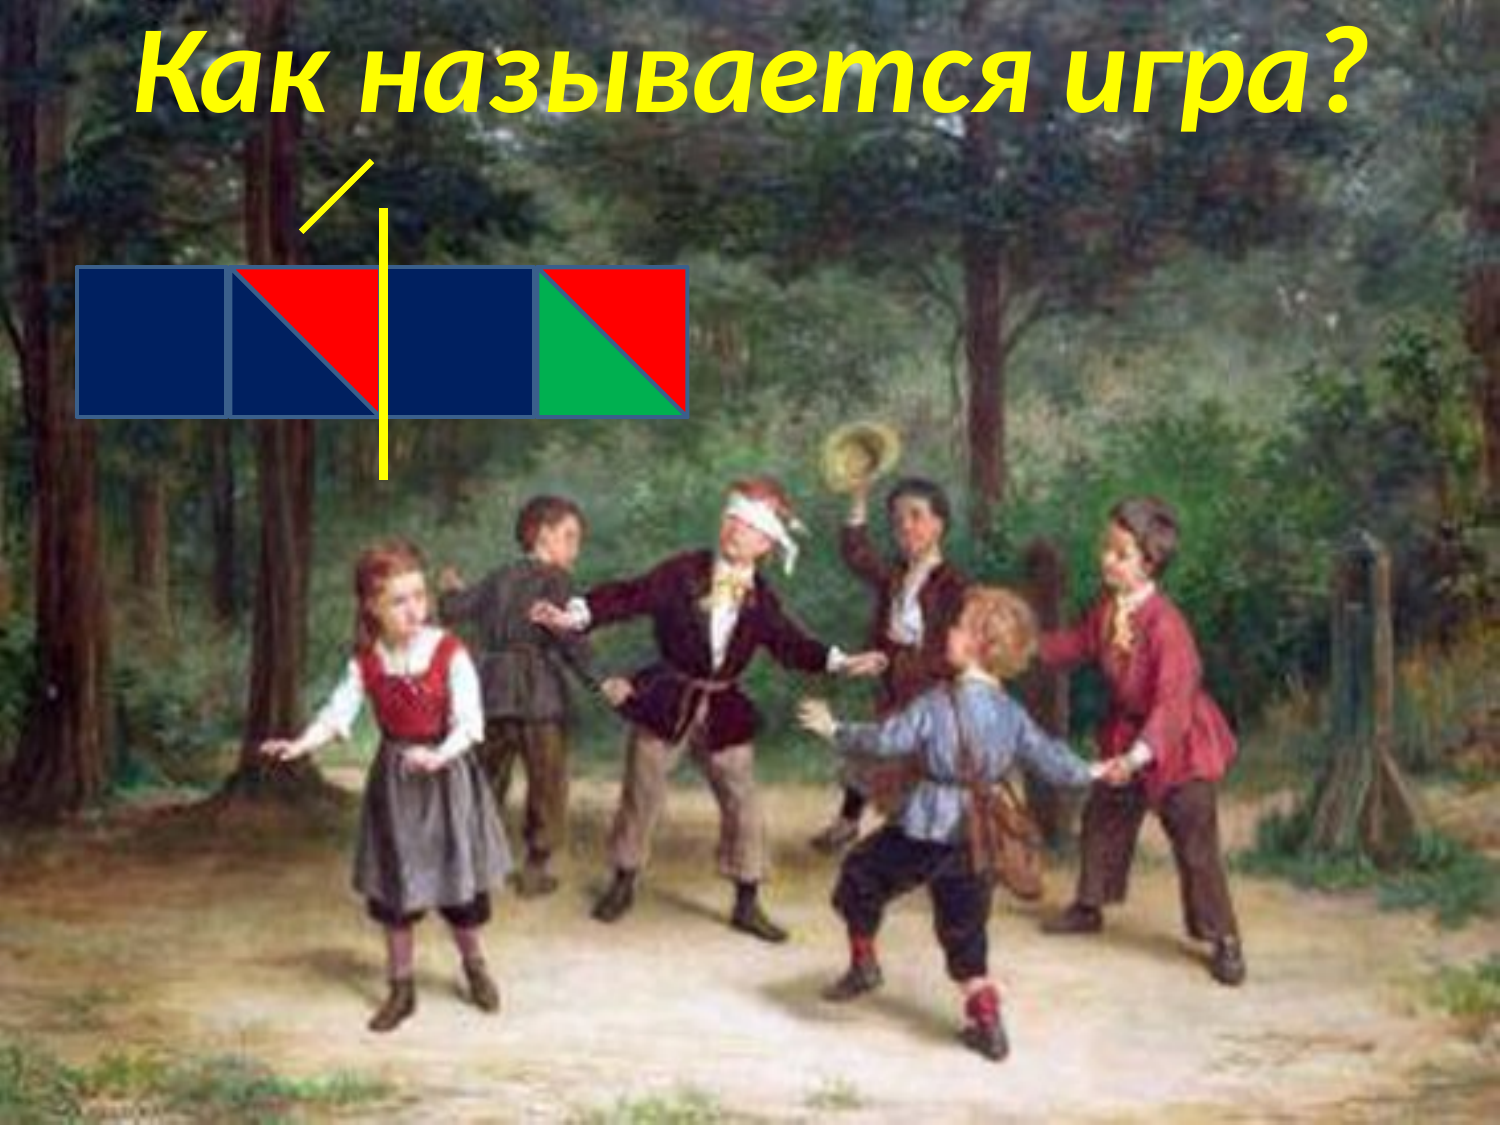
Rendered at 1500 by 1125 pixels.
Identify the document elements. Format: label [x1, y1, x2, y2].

text_box [300, 160, 373, 232]
picture [0, 0, 1500, 1125]
